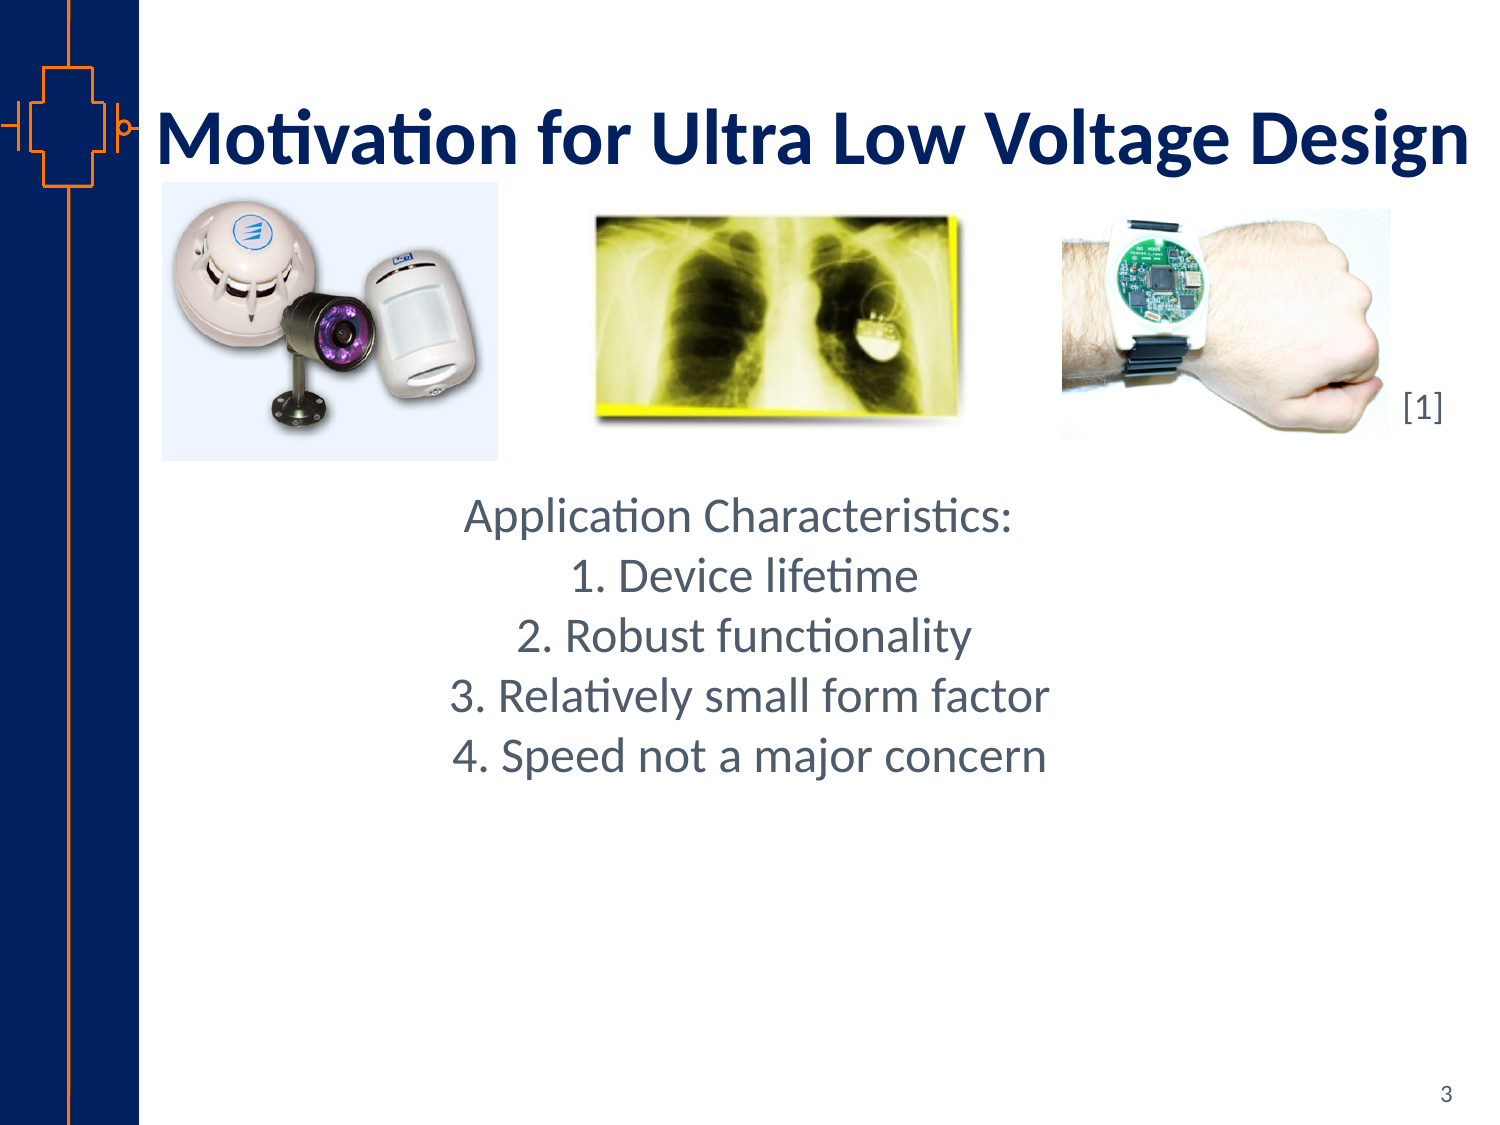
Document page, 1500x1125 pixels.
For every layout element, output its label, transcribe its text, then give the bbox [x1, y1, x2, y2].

text_box [1] [1392, 374, 1463, 435]
title Motivation for Ultra Low Voltage Design [140, 0, 1500, 188]
slide_number 3 [1425, 1062, 1488, 1123]
text_box Application Characteristics: 1. Device lifetime 2. Robust functionality 3. Relatively small form factor 4. Speed not a major concern [0, 474, 1500, 790]
picture [162, 182, 498, 461]
picture [589, 209, 972, 434]
picture [1062, 209, 1390, 440]
